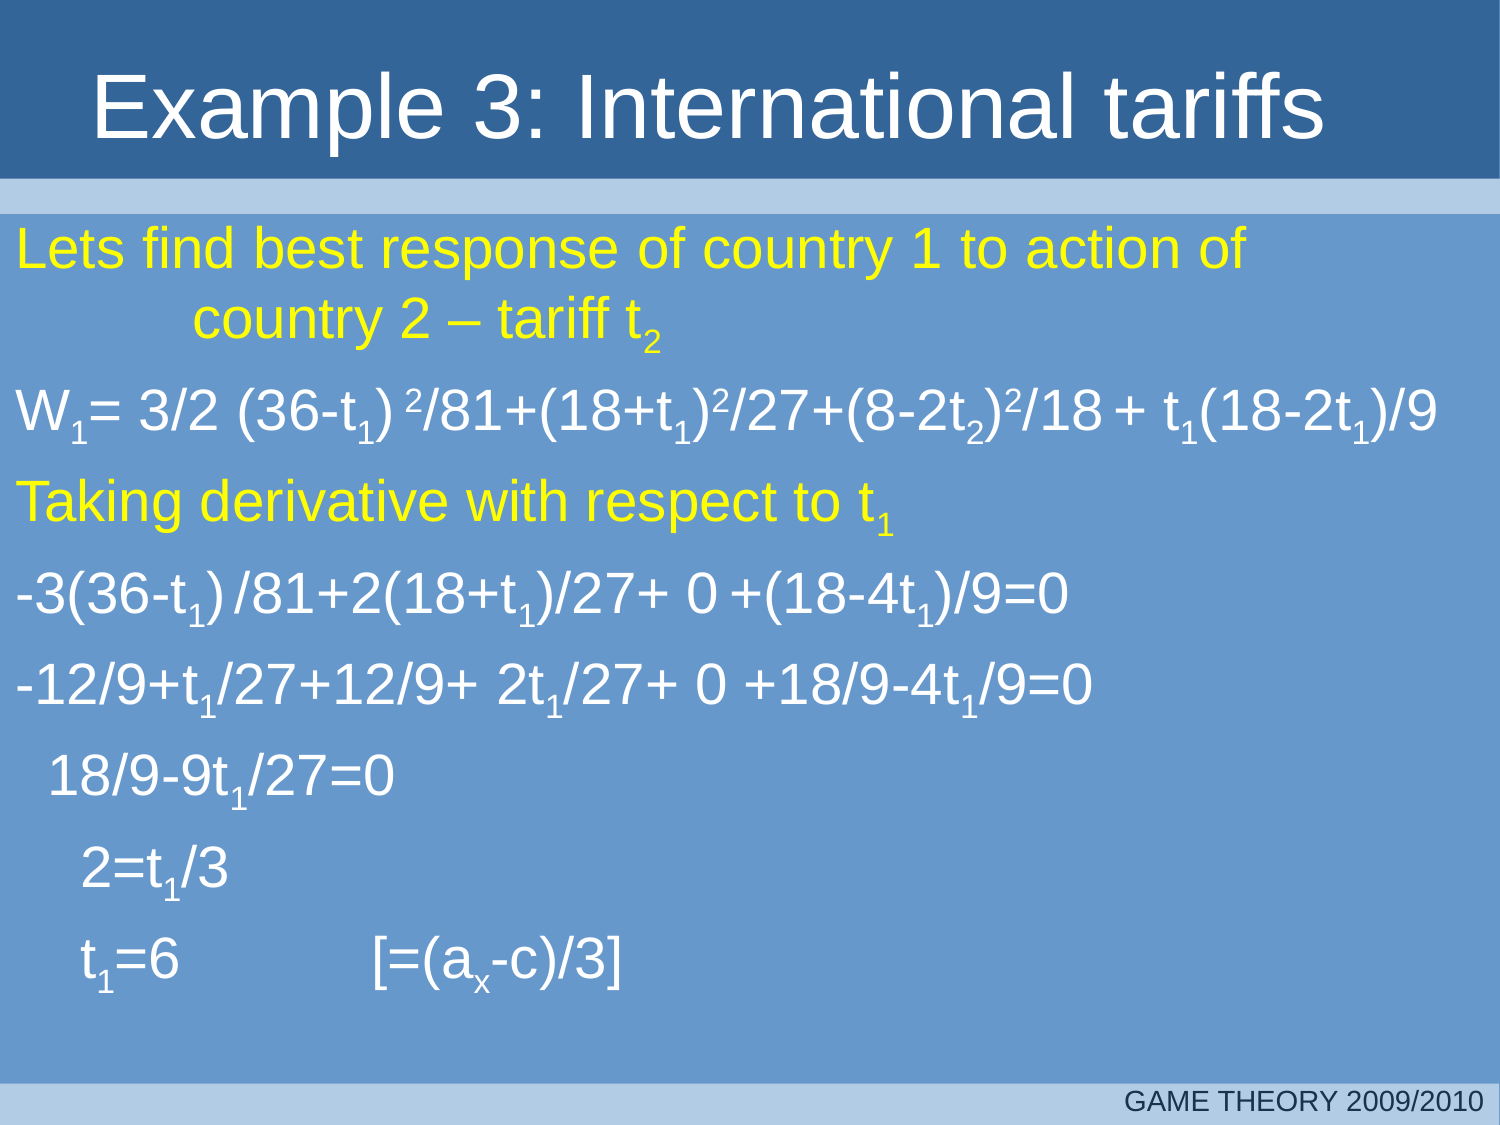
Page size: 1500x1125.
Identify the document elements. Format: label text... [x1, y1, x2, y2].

title Example 3: International tariffs [74, 42, 1436, 162]
list Lets find best response of country 1 to action of country 2 – tariff t2 W1= 3/2 (36-t1) 2/81+(18+t1)2/27+(8-2t2)2/18 + t1(18-2t1)/9 Taking derivative with respect to t1 -3(36-t1) /81+2(18+t1)/27+ 0 +(18-4t1)/9=0 -12/9+t1/27+12/9+ 2t1/27+ 0 +18/9-4t1/9=0 18/9-9t1/27=0 2=t1/3 t1=6 [=(ax-c)/3] [0, 202, 1500, 1078]
text_box GAME THEORY 2009/2010 [1109, 1075, 1500, 1125]
